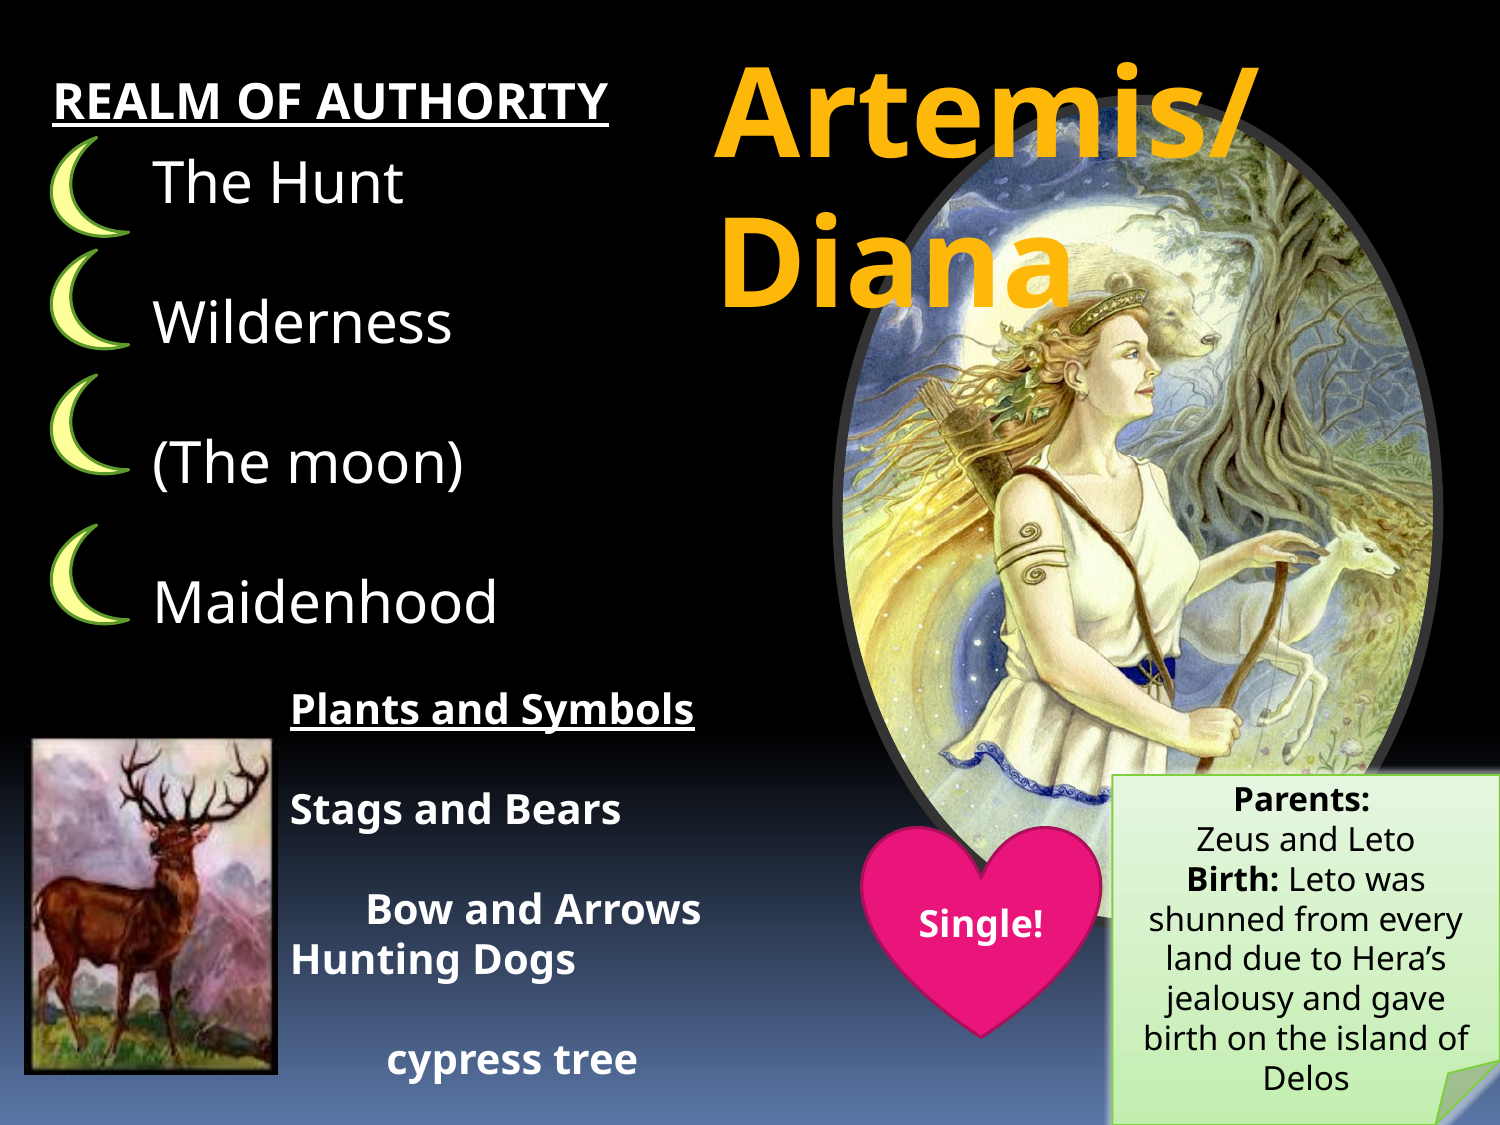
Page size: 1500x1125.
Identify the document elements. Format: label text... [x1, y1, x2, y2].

picture [24, 737, 279, 1076]
text_box [49, 373, 131, 476]
text_box [49, 248, 131, 351]
text_box Plants and Symbols Stags and Bears Bow and Arrows Hunting Dogs cypress tree [275, 675, 838, 1125]
text_box Artemis/Diana [699, 24, 1500, 340]
text_box [49, 523, 131, 626]
text_box [49, 136, 131, 238]
text_box The Hunt Wilderness (The moon) Maidenhood [137, 137, 638, 643]
text_box Parents: Zeus and Leto Birth: Leto was shunned from every land due to Hera’s jealousy and gave birth on the island of Delos [1111, 774, 1500, 1125]
text_box Single! [873, 935, 1089, 1039]
text_box REALM OF AUTHORITY [37, 62, 688, 138]
picture [836, 99, 1439, 926]
